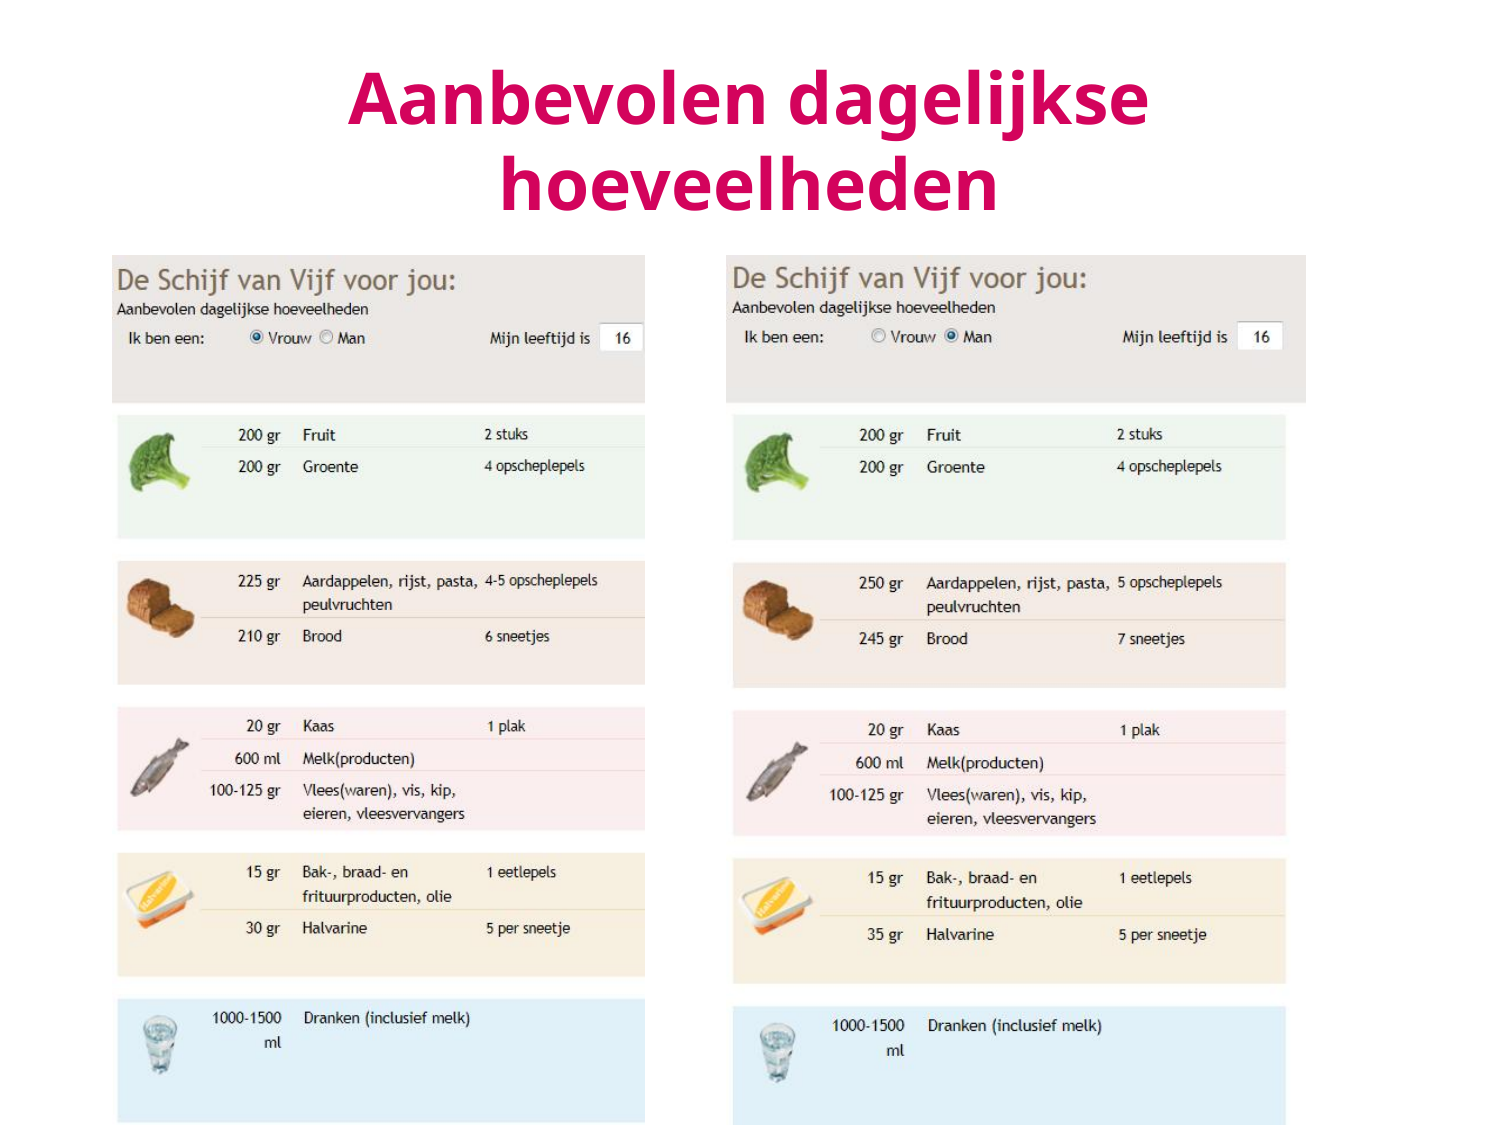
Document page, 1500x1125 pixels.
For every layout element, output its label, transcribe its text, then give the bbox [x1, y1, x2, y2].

picture [726, 255, 1306, 1125]
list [111, 255, 645, 1125]
title Aanbevolen dagelijkse hoeveelheden [75, 45, 1425, 233]
